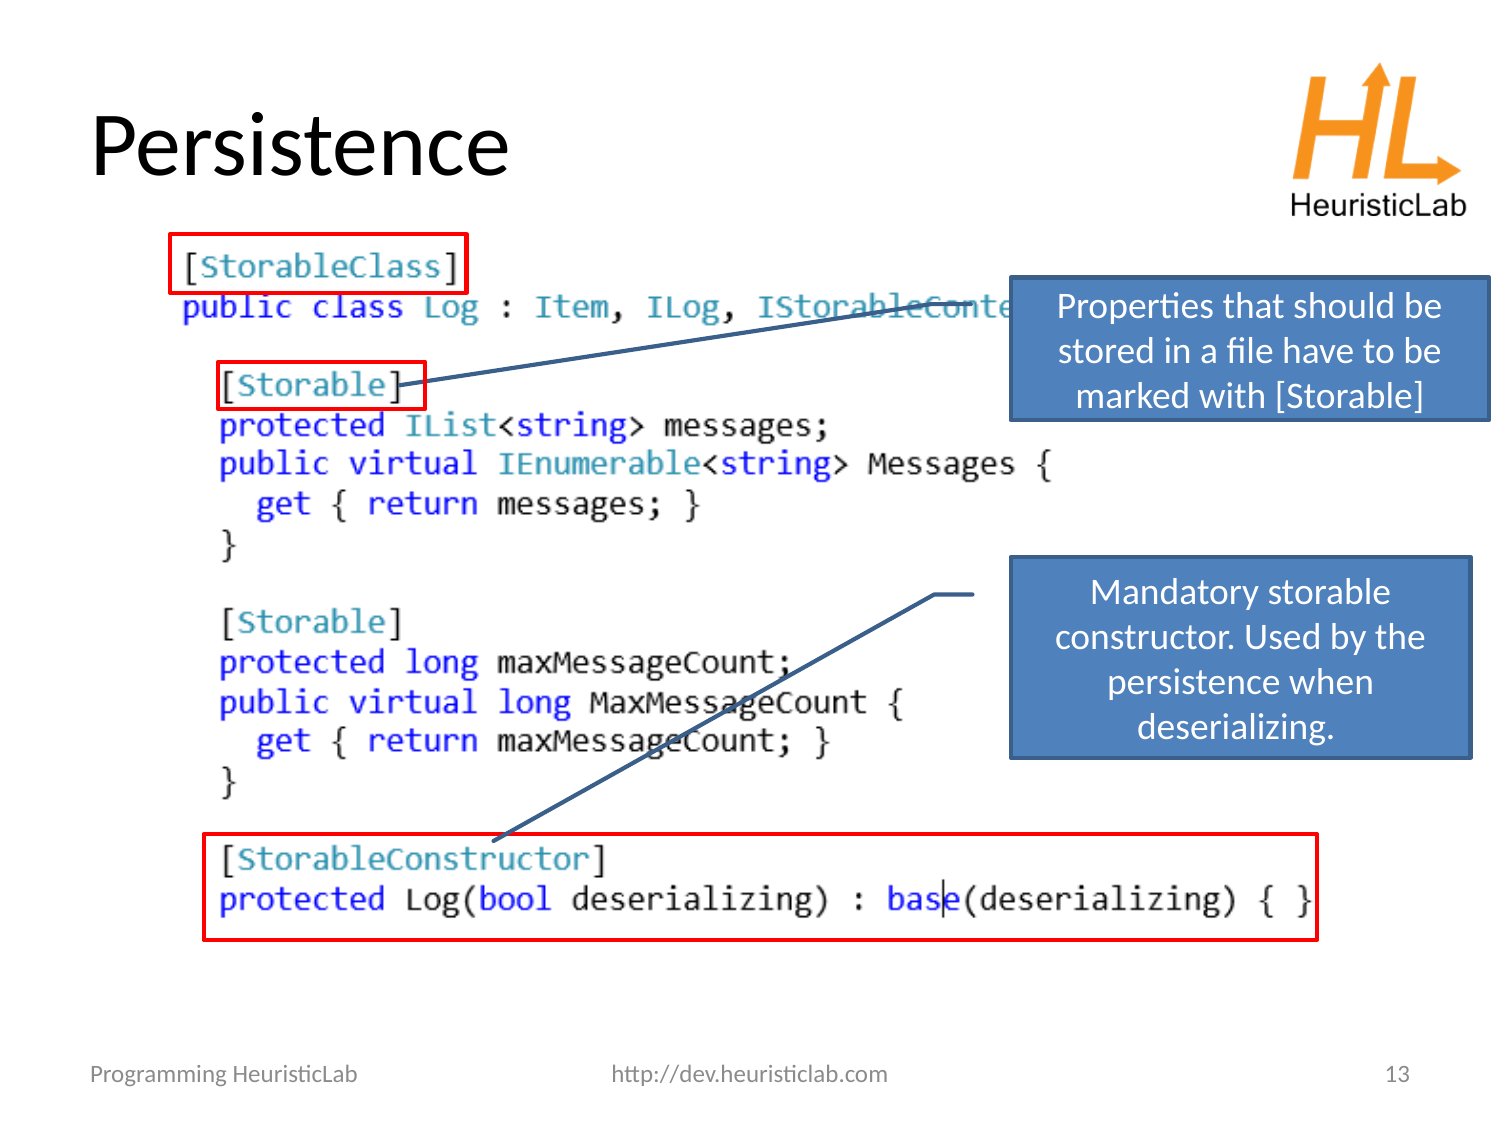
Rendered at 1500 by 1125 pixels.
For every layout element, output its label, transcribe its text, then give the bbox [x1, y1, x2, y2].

slide_number Programming HeuristicLab [75, 1042, 425, 1103]
footer http://dev.heuristiclab.com [512, 1042, 988, 1103]
slide_number 13 [1074, 1042, 1425, 1103]
title Persistence [75, 45, 1282, 233]
text_box Properties that should be stored in a file have to be marked with [Storable] [1334, 275, 1491, 422]
picture [169, 27, 1474, 941]
text_box Mandatory storable constructor. Used by the persistence when deserializing. [1334, 555, 1473, 760]
